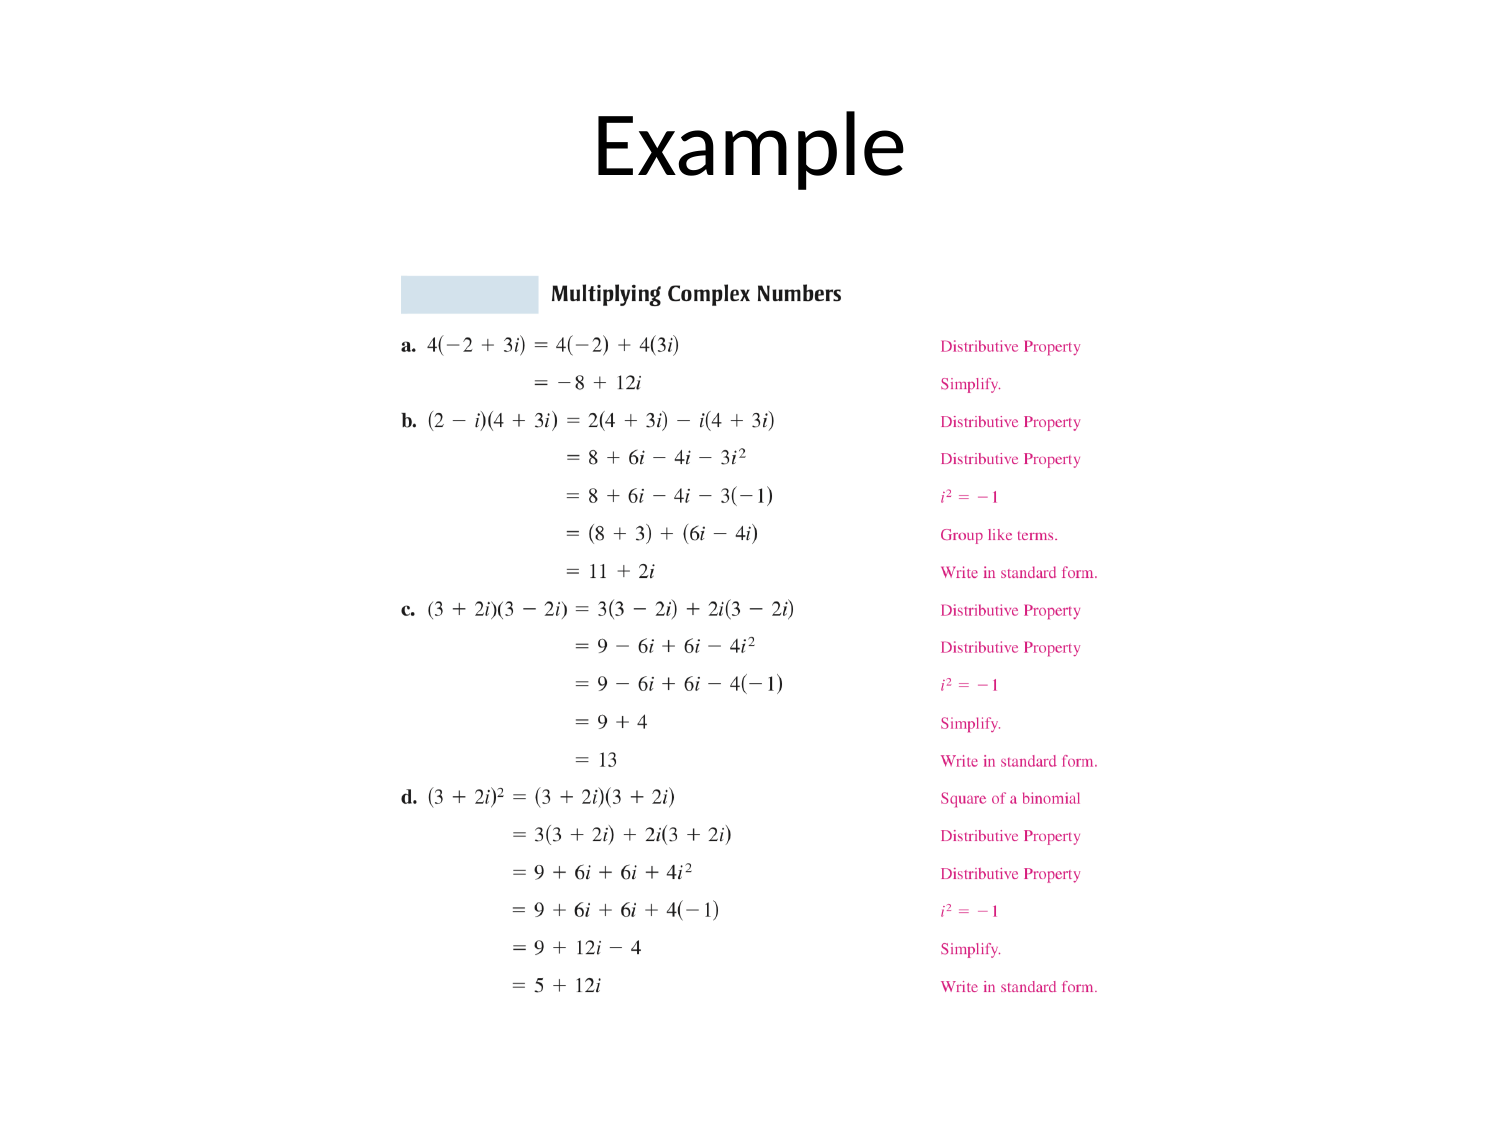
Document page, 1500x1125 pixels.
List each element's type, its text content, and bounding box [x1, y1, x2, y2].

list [74, 262, 1426, 1006]
title Example [75, 45, 1425, 233]
